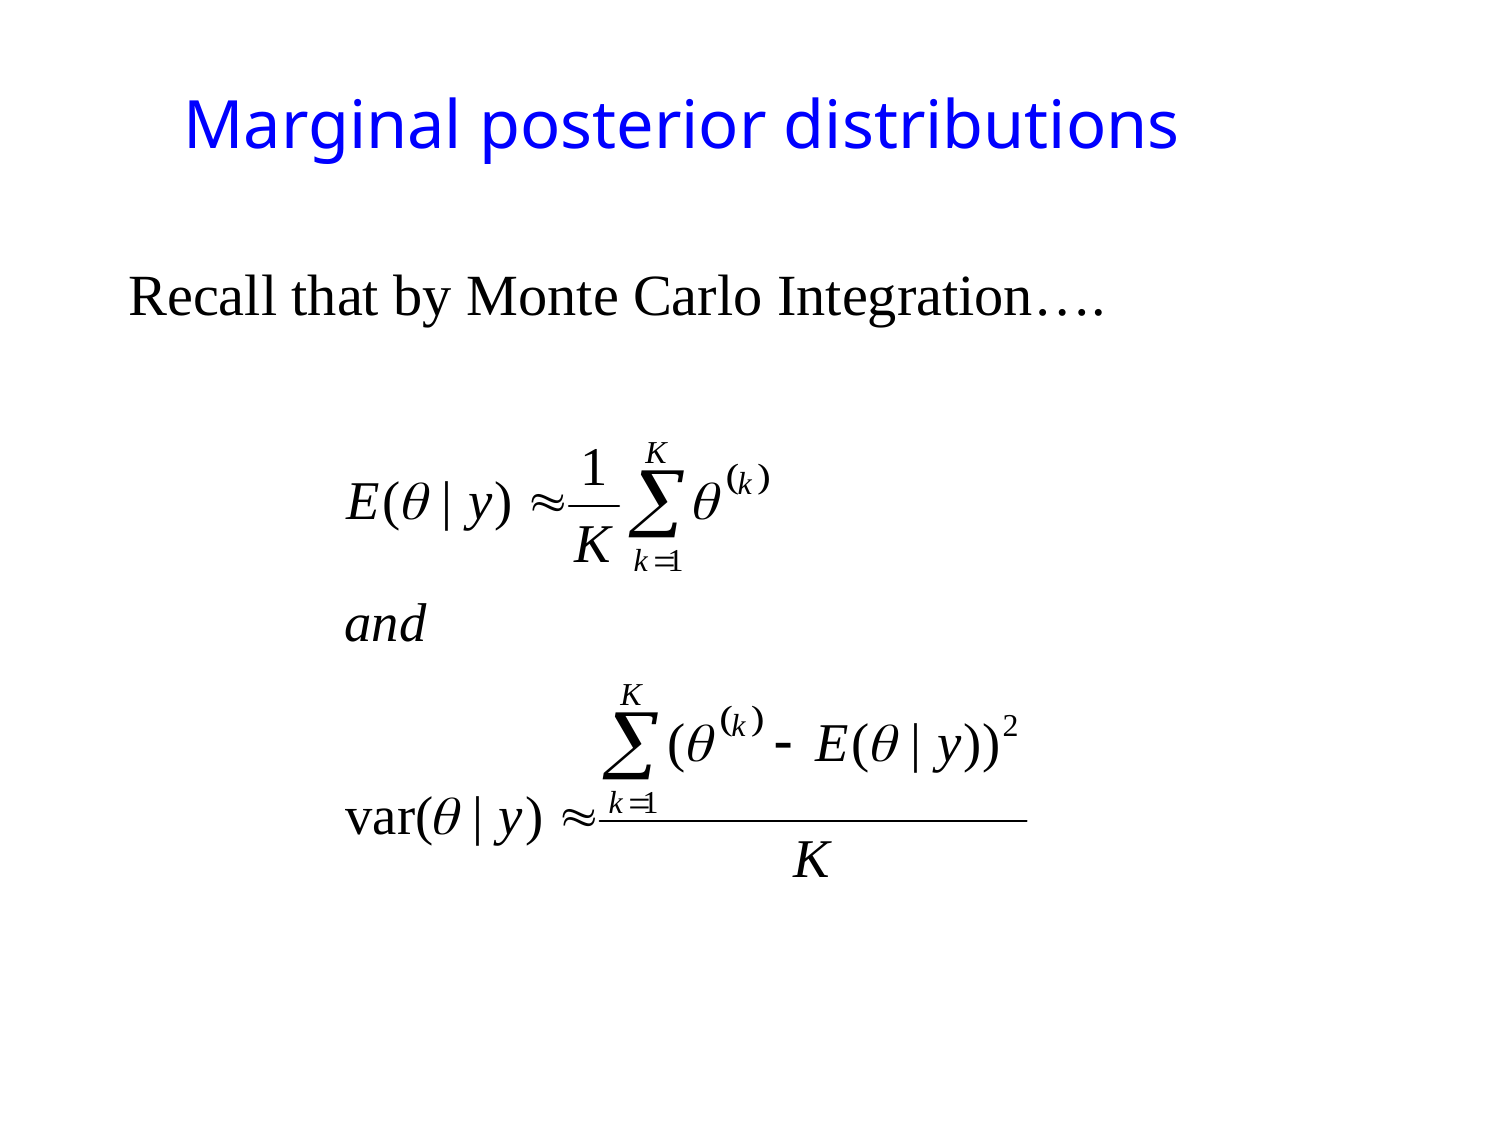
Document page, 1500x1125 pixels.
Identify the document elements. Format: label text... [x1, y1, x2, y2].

text_box Marginal posterior distributions [168, 74, 1196, 170]
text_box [335, 426, 1038, 888]
text_box Recall that by Monte Carlo Integration…. [114, 249, 1122, 335]
